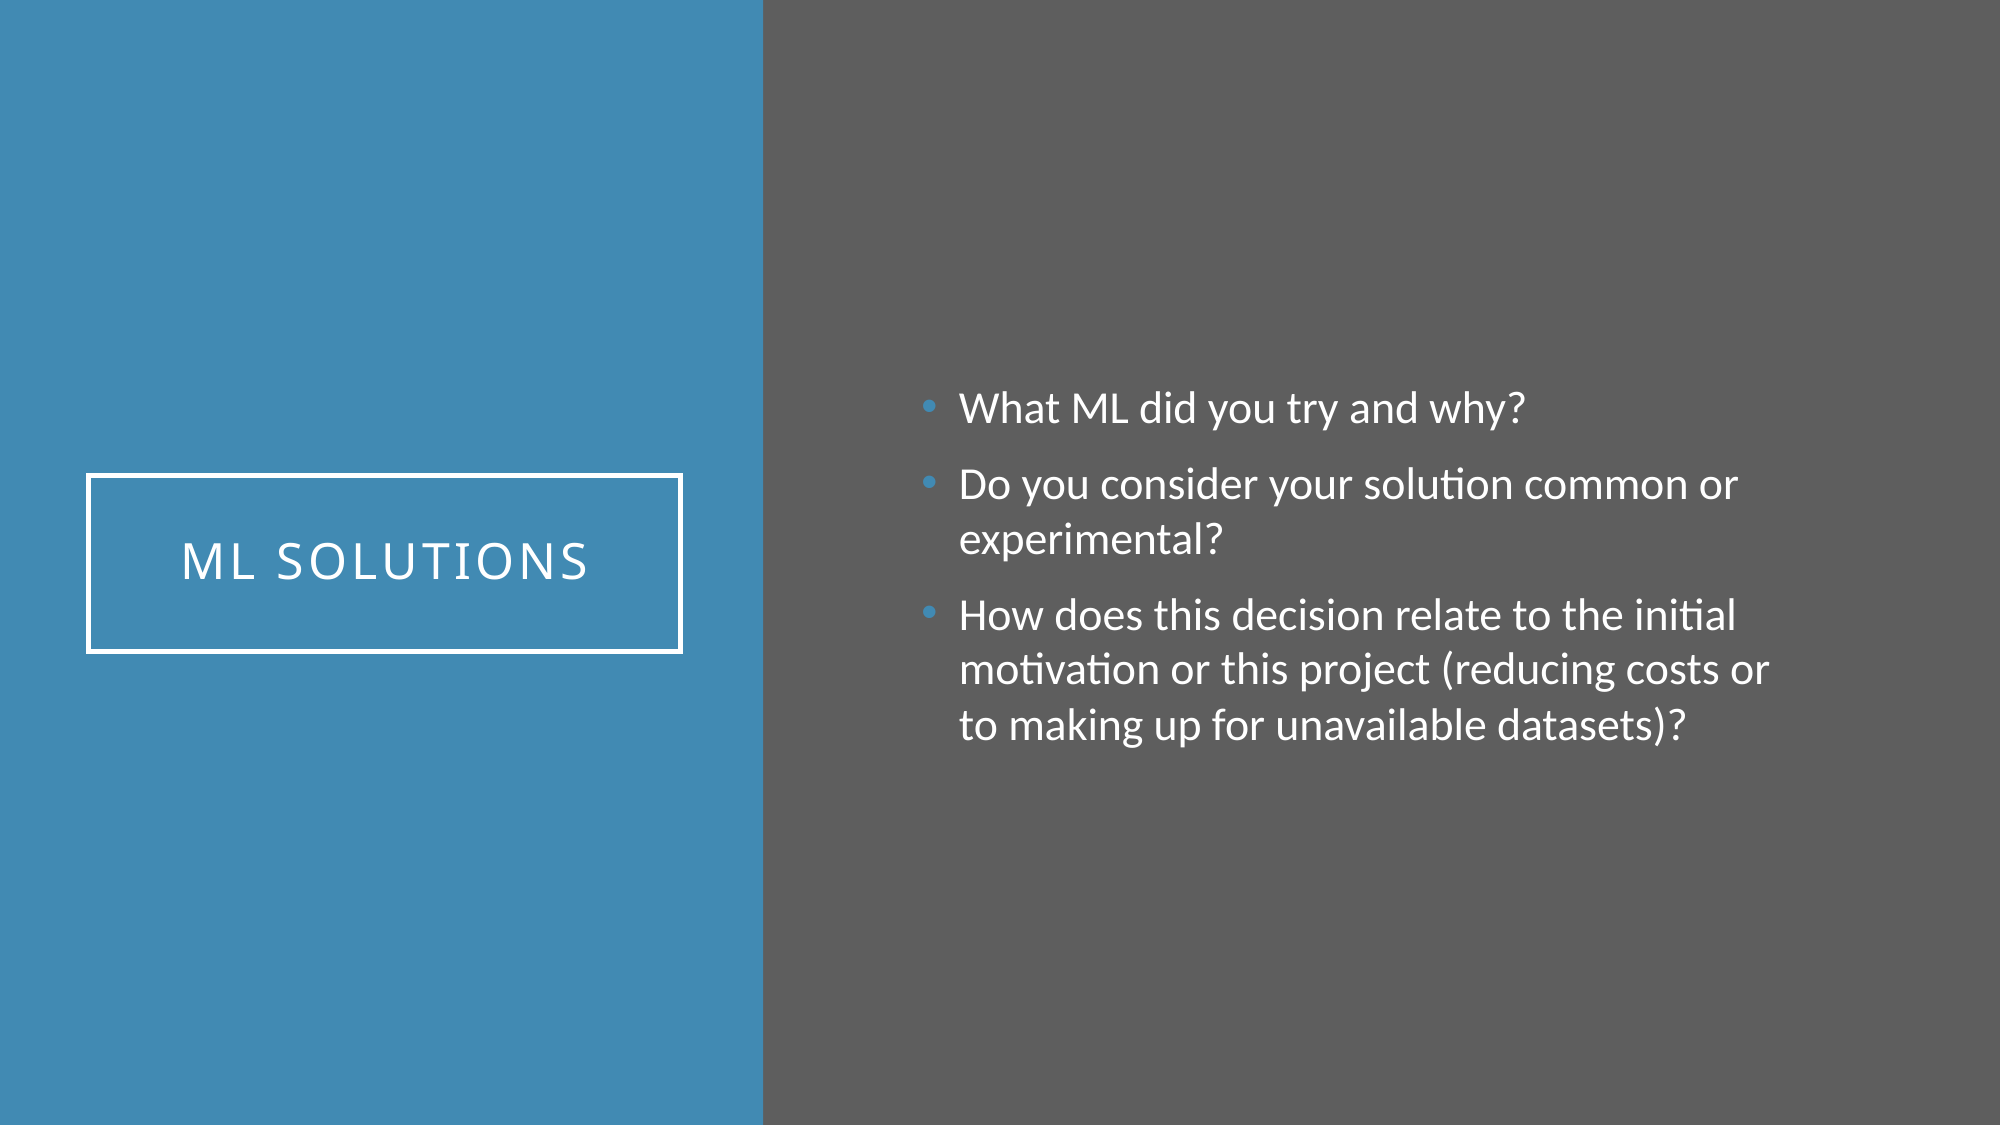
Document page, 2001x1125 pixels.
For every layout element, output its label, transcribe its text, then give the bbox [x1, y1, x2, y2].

text_box [762, 0, 2000, 1125]
list What ML did you try and why? Do you consider your solution common or experimental? How does this decision relate to the initial motivation or this project (reducing costs or to making up for unavailable datasets)? [869, 159, 1825, 968]
text_box [0, 0, 762, 1125]
title ML SOLUTIONS [86, 473, 683, 654]
